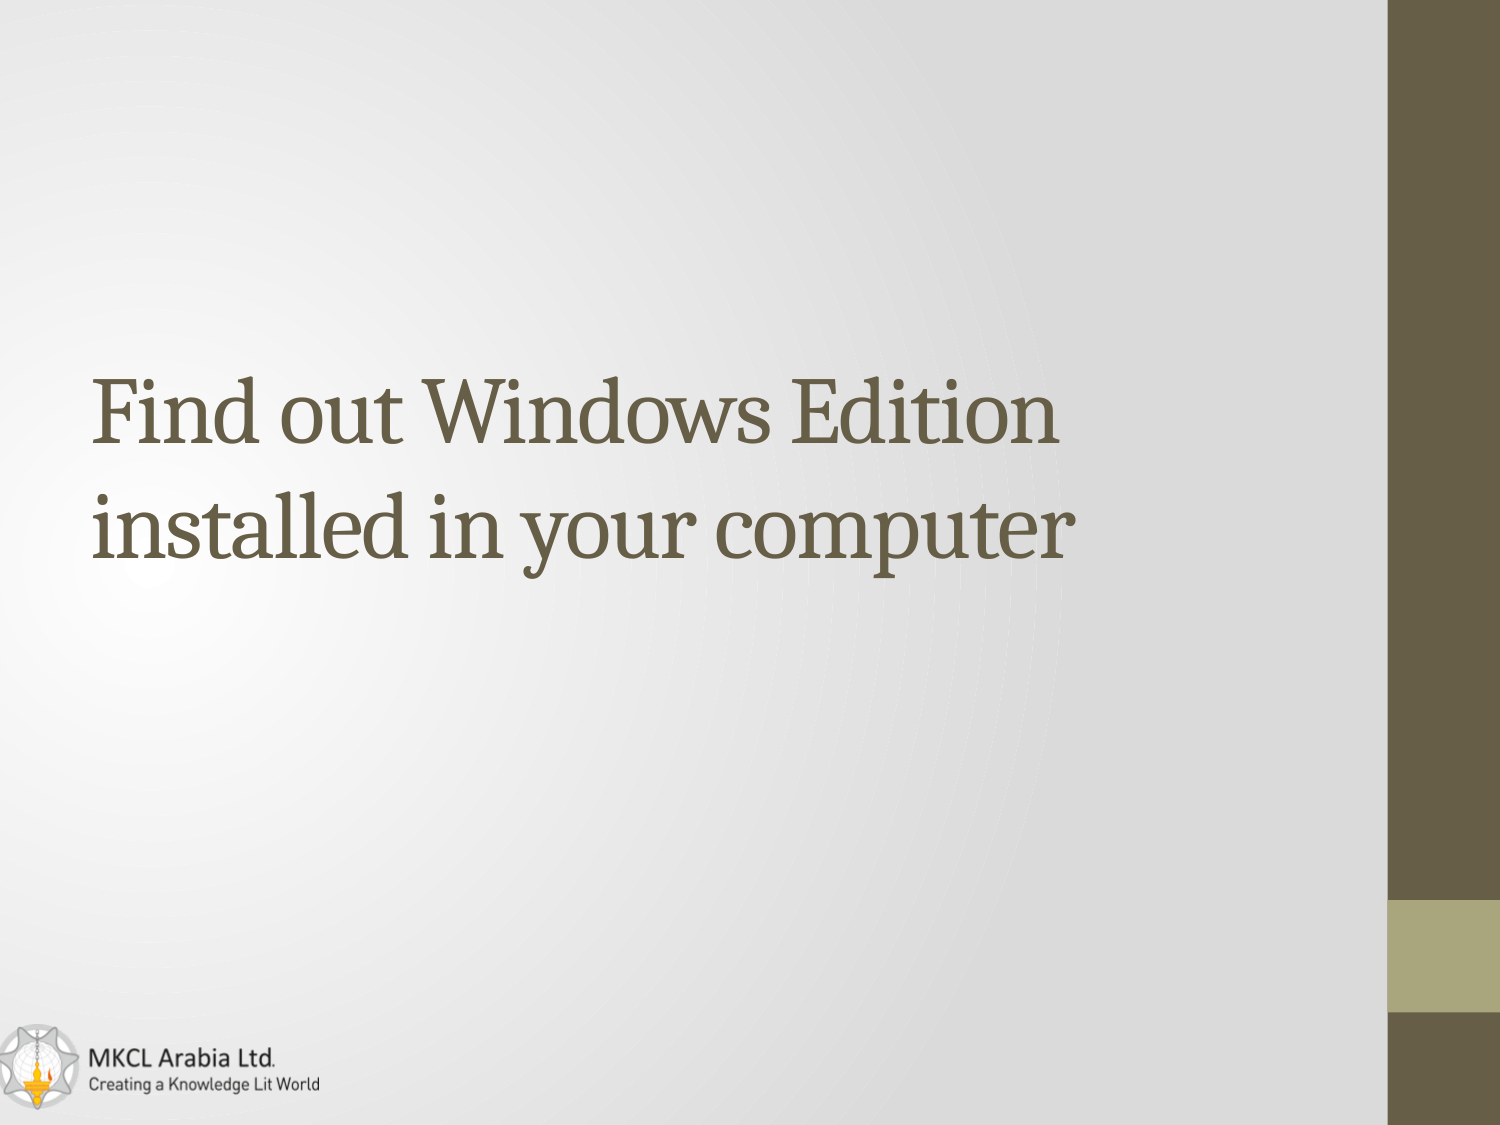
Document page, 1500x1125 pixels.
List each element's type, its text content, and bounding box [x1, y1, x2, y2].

picture [0, 1024, 319, 1110]
title Find out Windows Edition installed in your computer [75, 350, 1325, 575]
